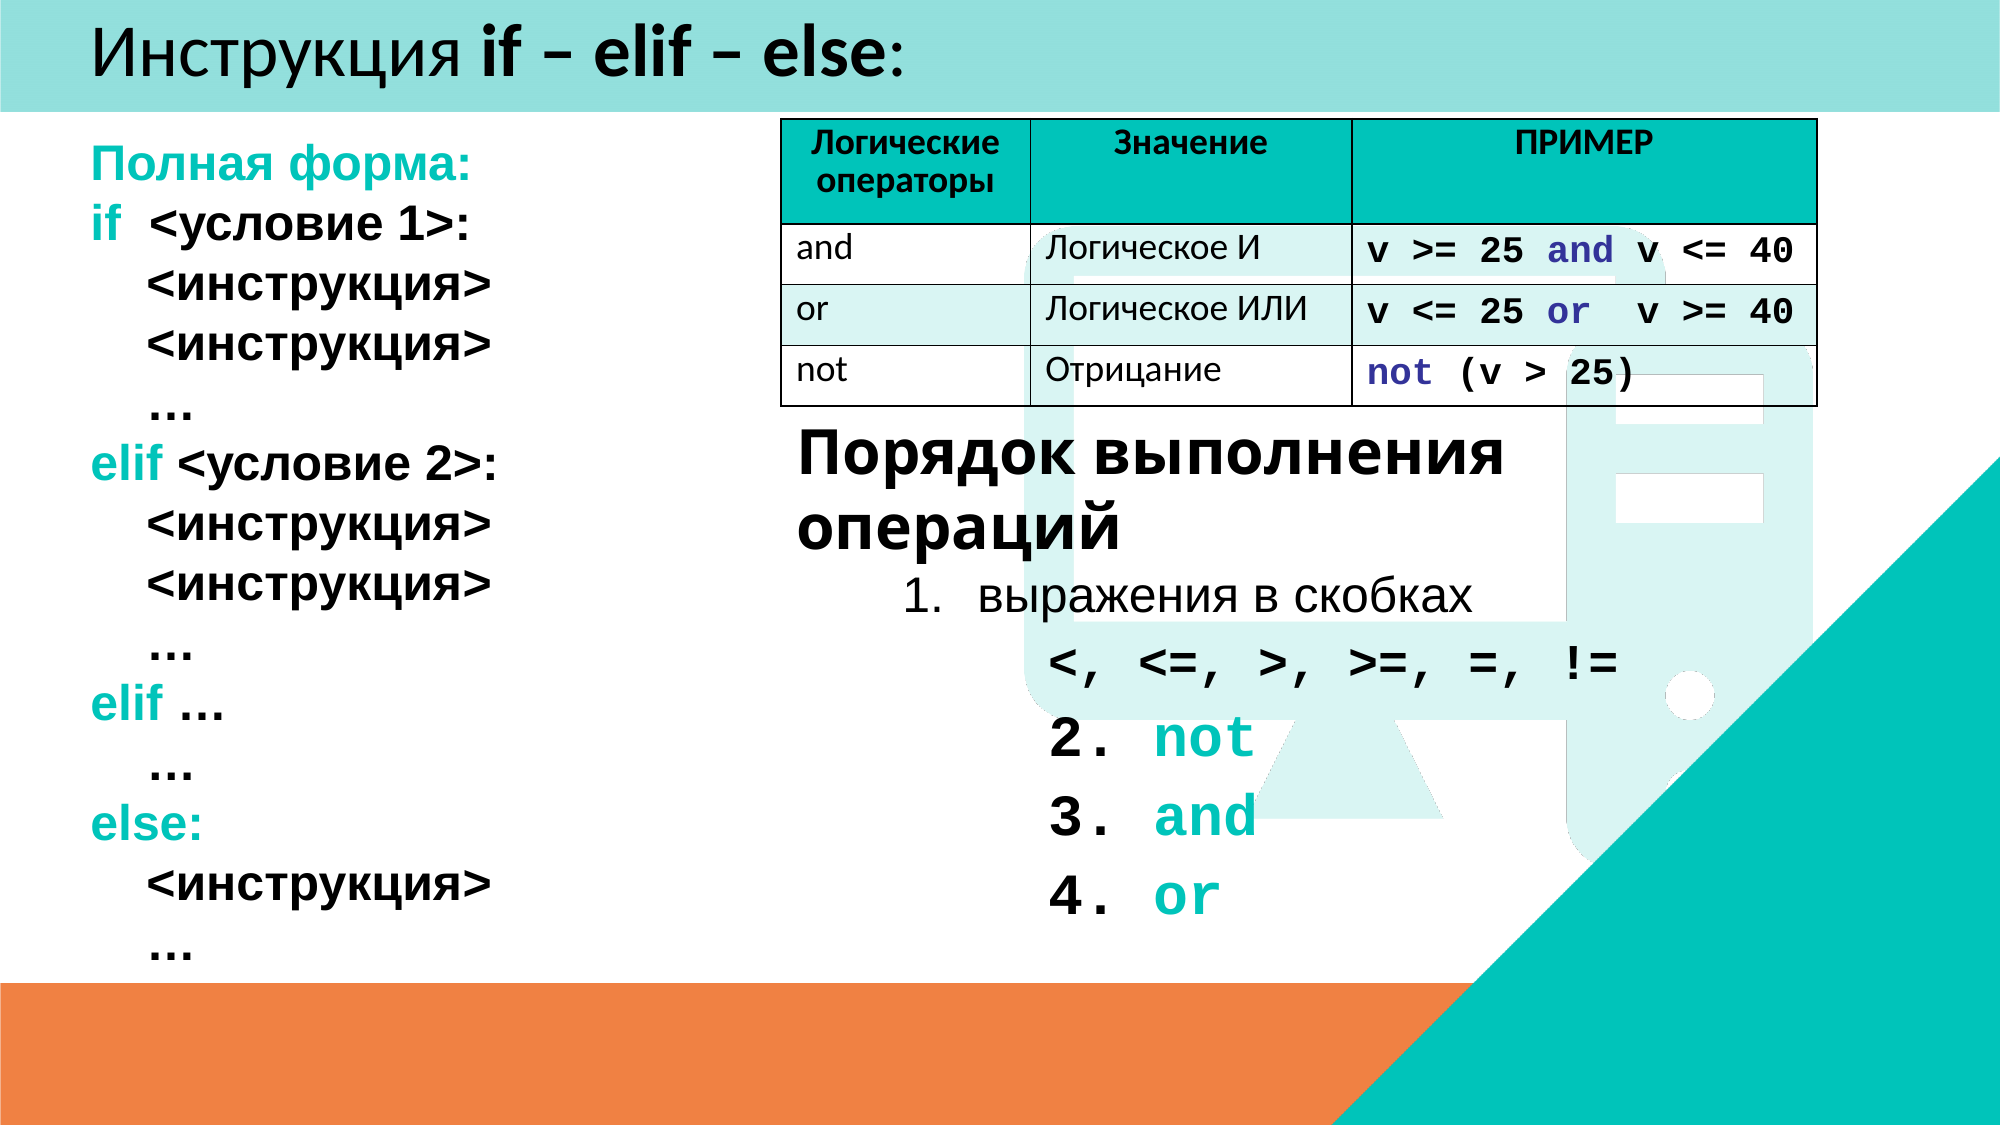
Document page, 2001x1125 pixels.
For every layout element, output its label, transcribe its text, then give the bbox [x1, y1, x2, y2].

table_cell and [782, 225, 1030, 284]
table_cell or [782, 285, 1024, 345]
text_box выражения в скобках <, <=, >, >=, =, != 2. not 3. and 4. or [812, 554, 1329, 934]
table_header Значение [1031, 120, 1351, 223]
picture [0, 226, 2000, 1125]
text_box Порядок выполнения операций [781, 447, 1024, 526]
text_box Полная форма: if <условие 1>: <инструкция> <инструкция> … elif <условие 2>: <инструкция> <инструкция> … elif … … else: <инструкция> … [75, 123, 942, 978]
table_header ПРИМЕР [1353, 120, 1816, 223]
table_header Логические операторы [782, 120, 1030, 223]
picture [0, 0, 2000, 112]
table_cell v >= 25 and v <= 40 [1353, 225, 1816, 284]
table_cell not [782, 346, 1024, 405]
